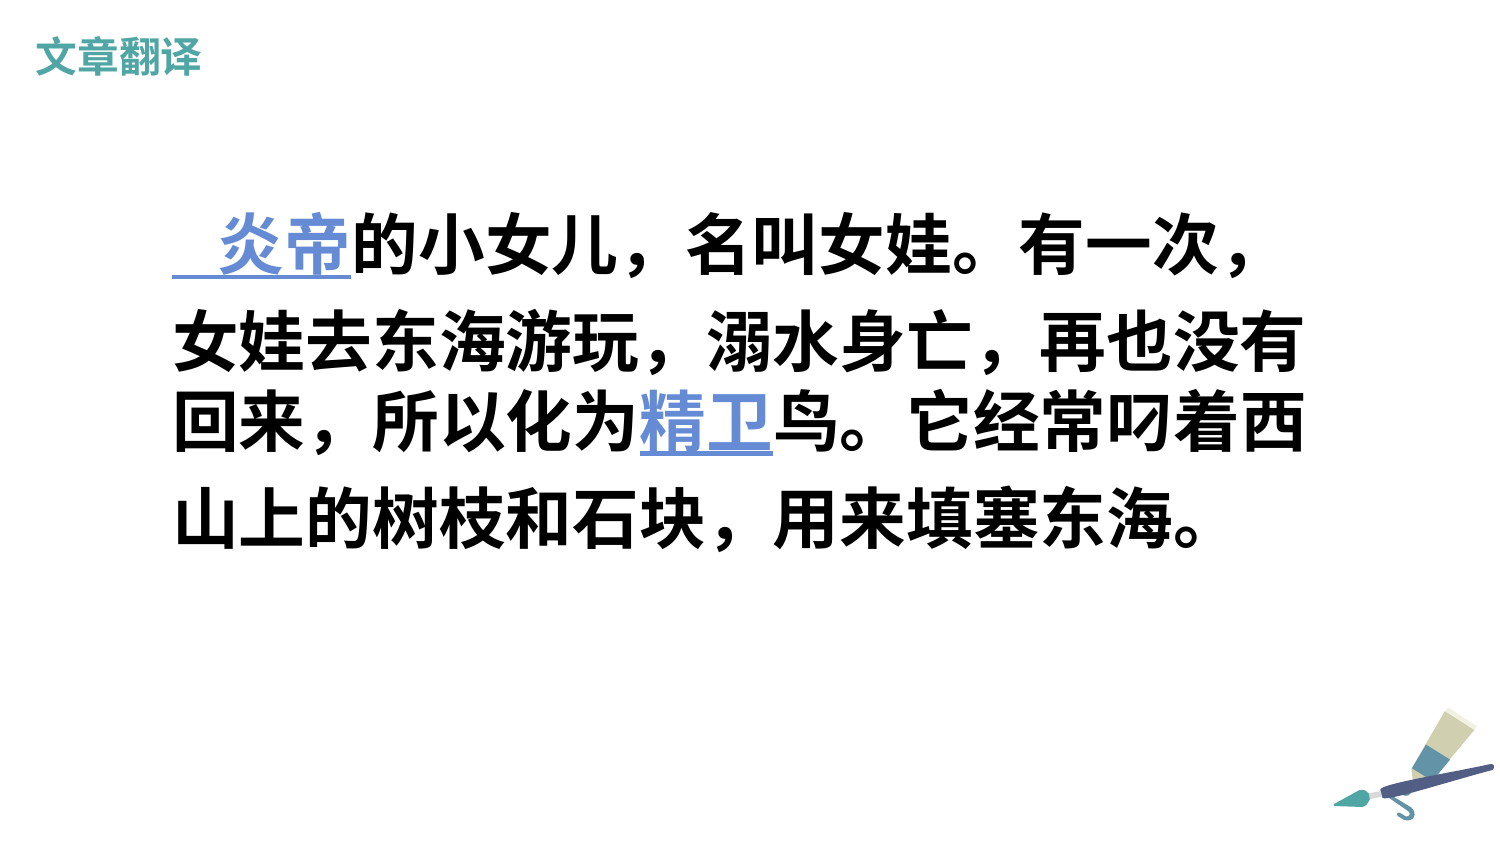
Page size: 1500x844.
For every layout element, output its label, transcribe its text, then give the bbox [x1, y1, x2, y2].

text_box 文章翻译 [24, 25, 261, 87]
text_box 炎帝的小女儿，名叫女娃。有一次，女娃去东海游玩，溺水身亡，再也没有回来，所以化为精卫鸟。它经常叼着西山上的树枝和石块，用来填塞东海。 [157, 195, 1333, 564]
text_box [1358, 708, 1481, 844]
